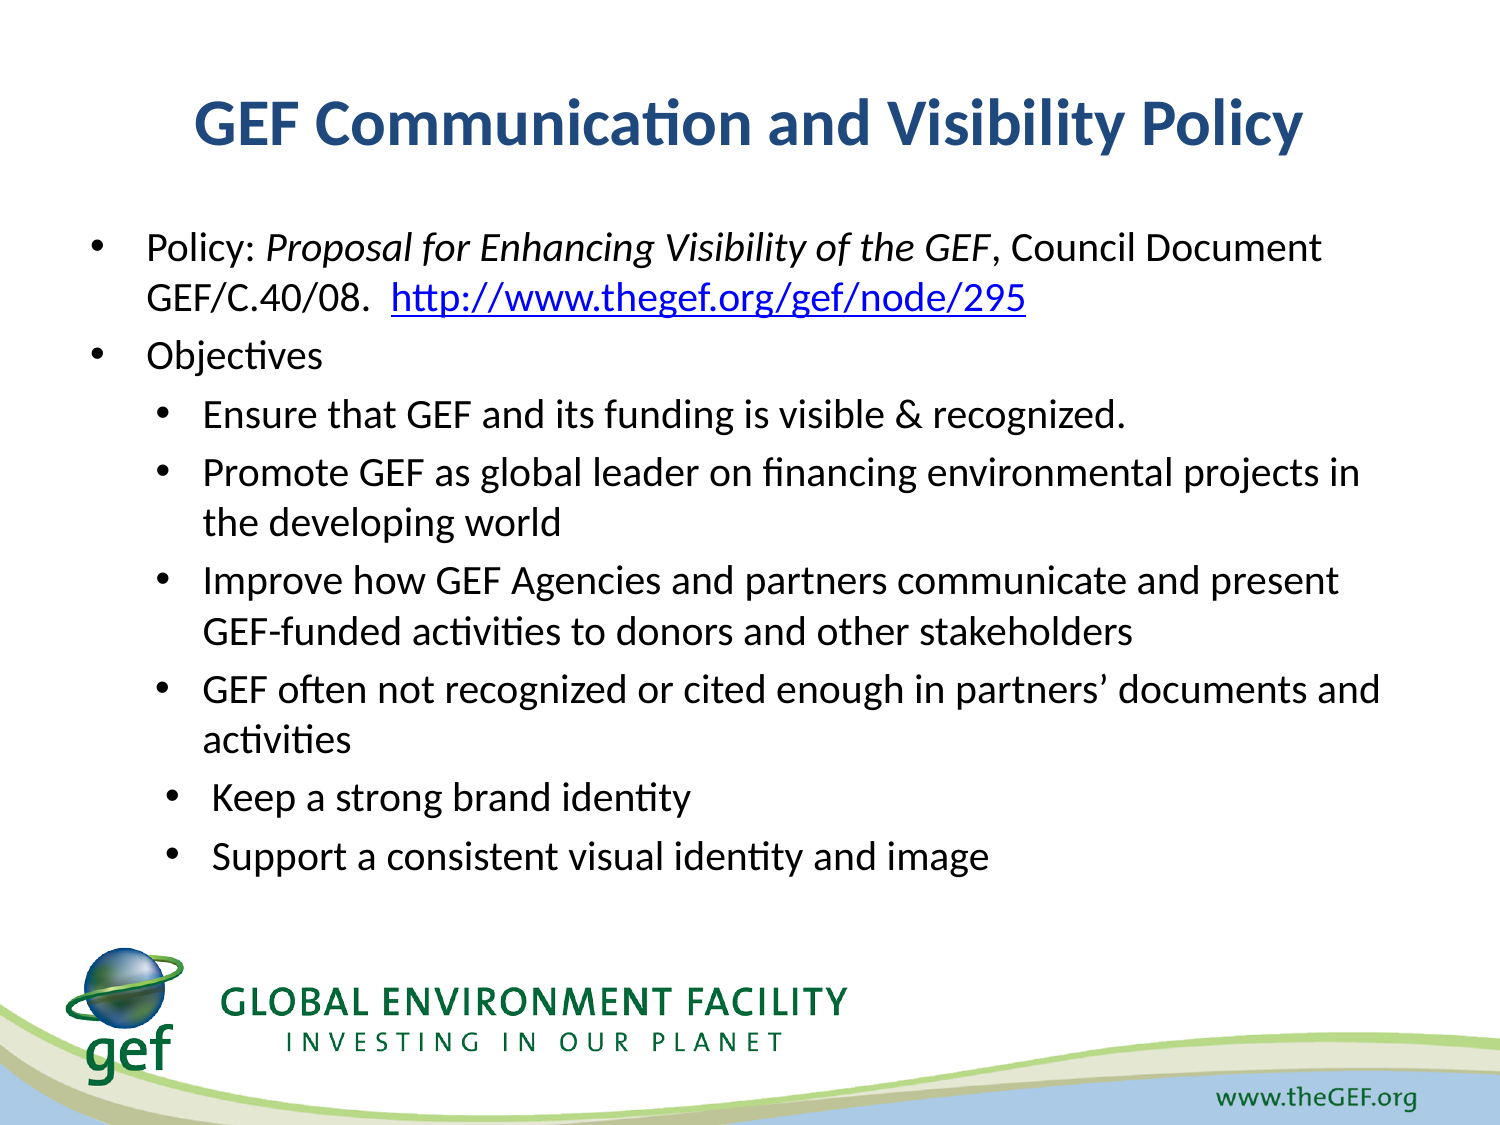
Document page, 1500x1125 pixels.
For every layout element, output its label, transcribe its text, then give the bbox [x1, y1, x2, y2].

picture [0, 920, 1500, 1125]
title GEF Communication and Visibility Policy [74, 24, 1426, 212]
list Policy: Proposal for Enhancing Visibility of the GEF, Council Document GEF/C.40/08. http://www.thegef.org/gef/node/295 Objectives Ensure that GEF and its funding is visible & recognized. Promote GEF as global leader on financing environmental projects in the developing world Improve how GEF Agencies and partners communicate and present GEF-funded activities to donors and other stakeholders GEF often not recognized or cited enough in partners’ documents and activities Keep a strong brand identity Support a consistent visual identity and image [74, 212, 1426, 1006]
